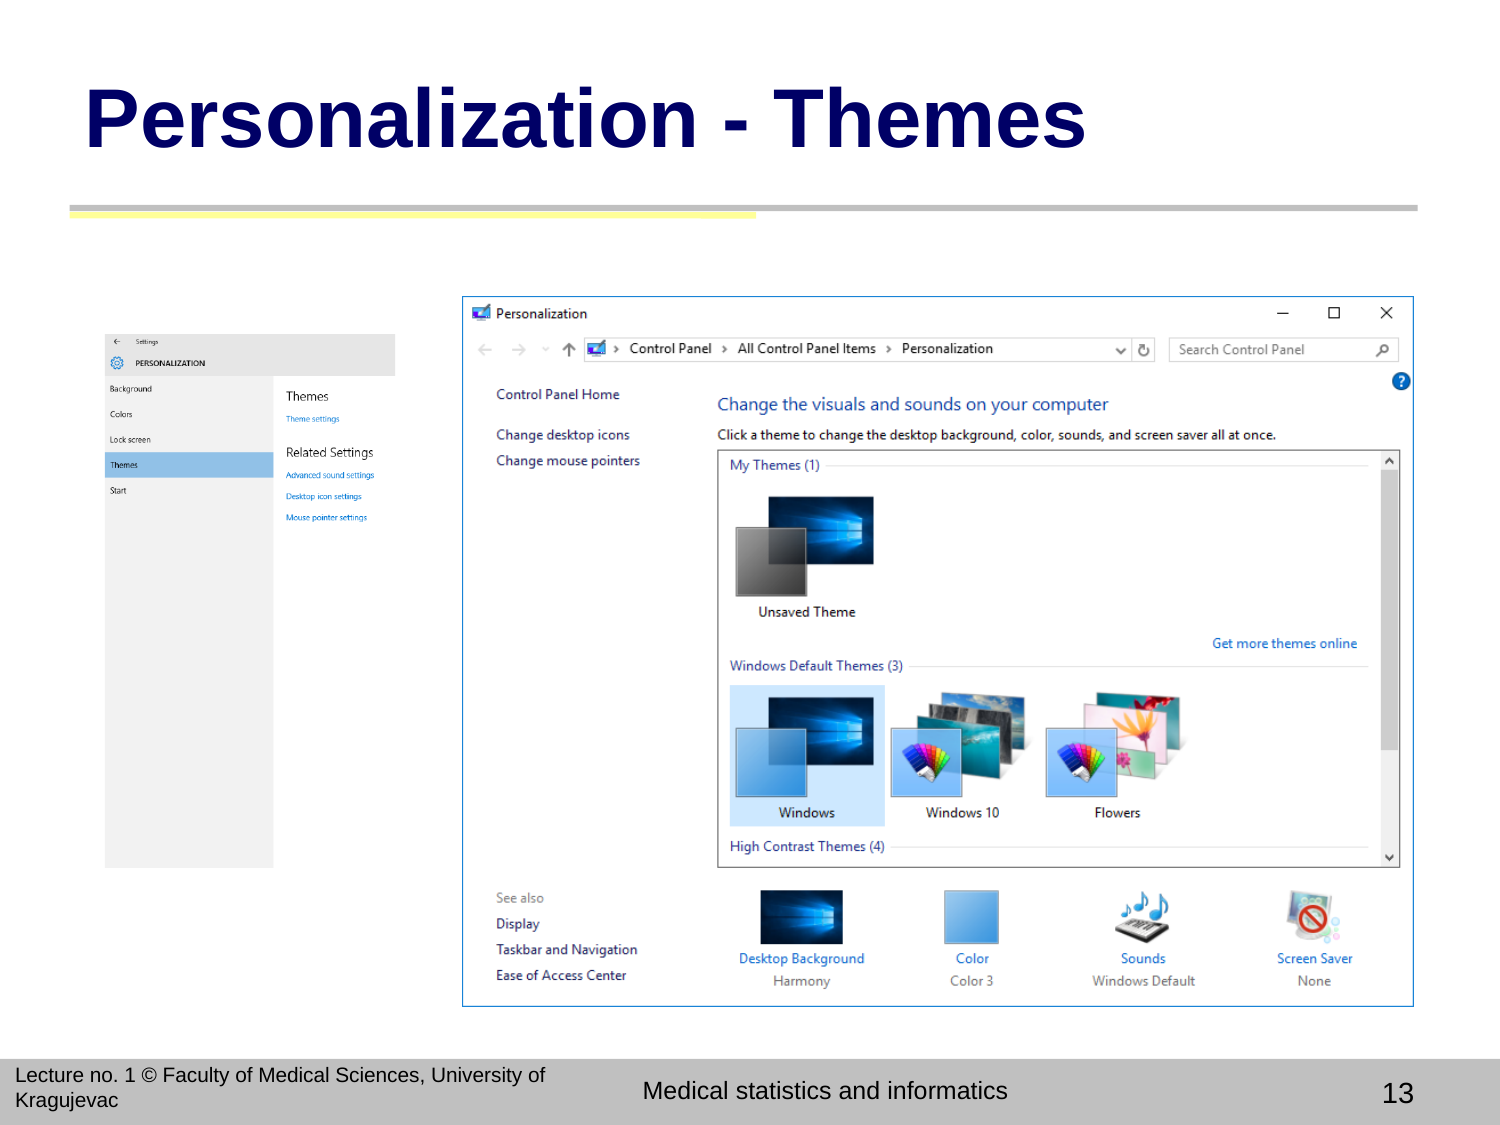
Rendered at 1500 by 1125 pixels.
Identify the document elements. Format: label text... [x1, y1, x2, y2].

slide_number 13 [1161, 1066, 1430, 1125]
picture [462, 296, 1414, 1007]
footer Medical statistics and informatics [512, 1066, 1140, 1125]
slide_number Lecture no. 1 © Faculty of Medical Sciences, University of Kragujevac [0, 1053, 624, 1108]
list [104, 333, 396, 868]
title Personalization - Themes [69, 19, 1426, 208]
